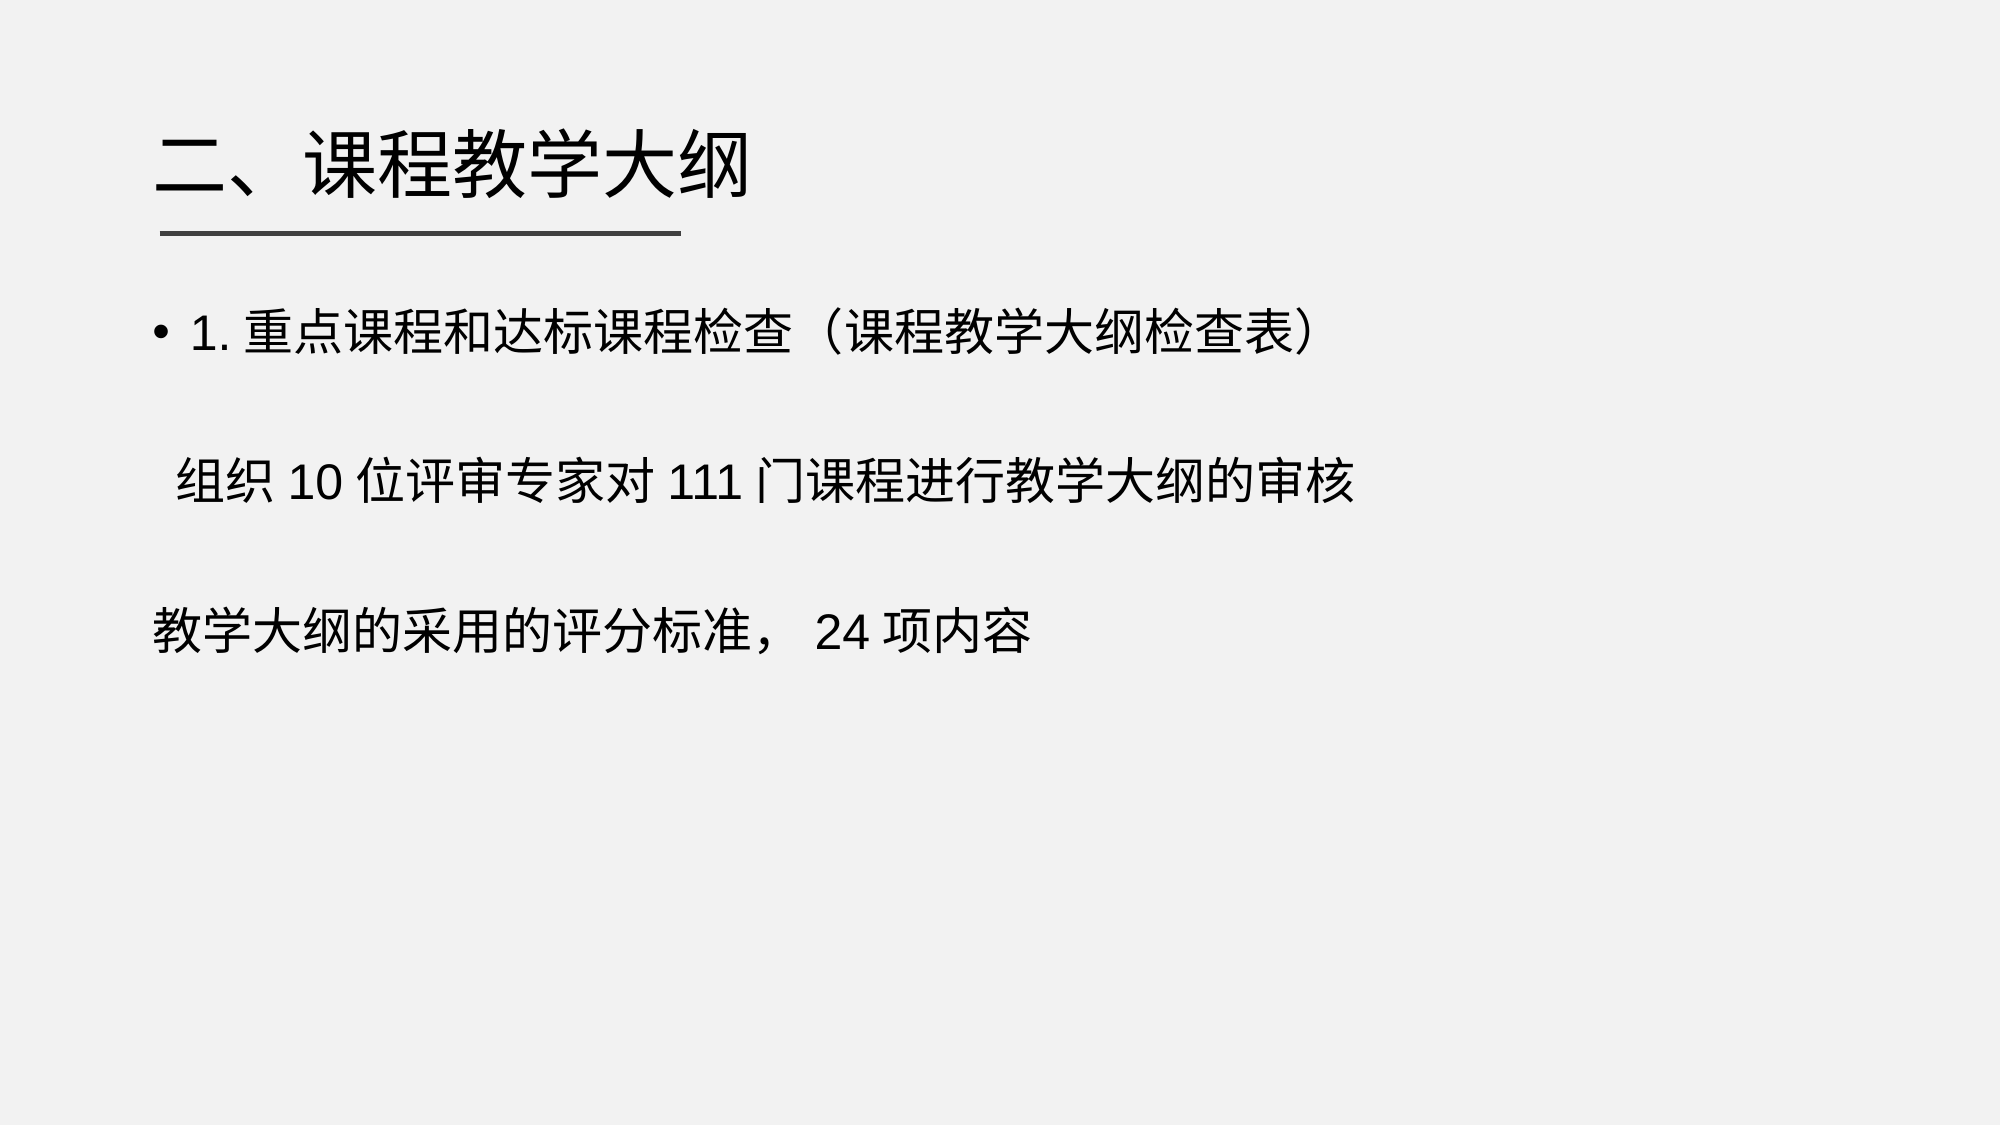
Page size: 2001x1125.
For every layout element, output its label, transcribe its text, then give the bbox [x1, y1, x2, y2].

list 1.重点课程和达标课程检查（课程教学大纲检查表） 组织10位评审专家对111门课程进行教学大纲的审核 教学大纲的采用的评分标准，24项内容 [137, 299, 1863, 1014]
title 二、课程教学大纲 [137, 59, 1863, 278]
